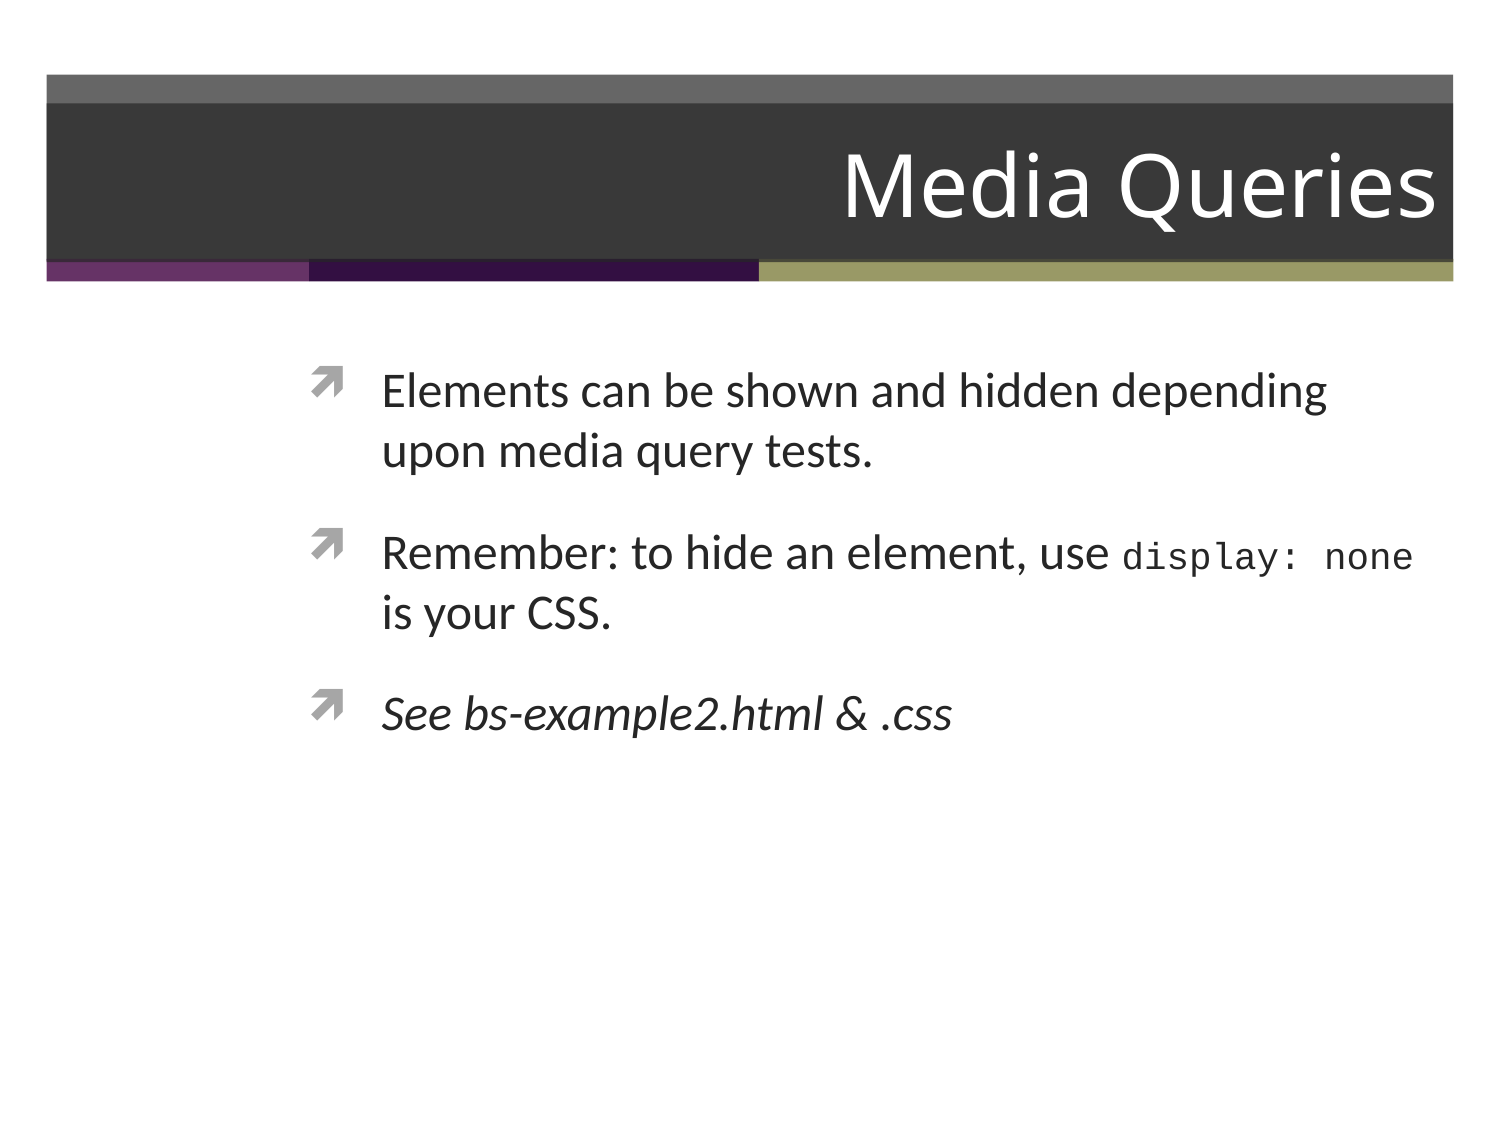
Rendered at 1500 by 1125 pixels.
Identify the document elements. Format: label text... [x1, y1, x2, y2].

list Elements can be shown and hidden depending upon media query tests. Remember: to hide an element, use display: none is your CSS. See bs-example2.html & .css [292, 350, 1454, 1005]
title Media Queries [46, 103, 1454, 263]
